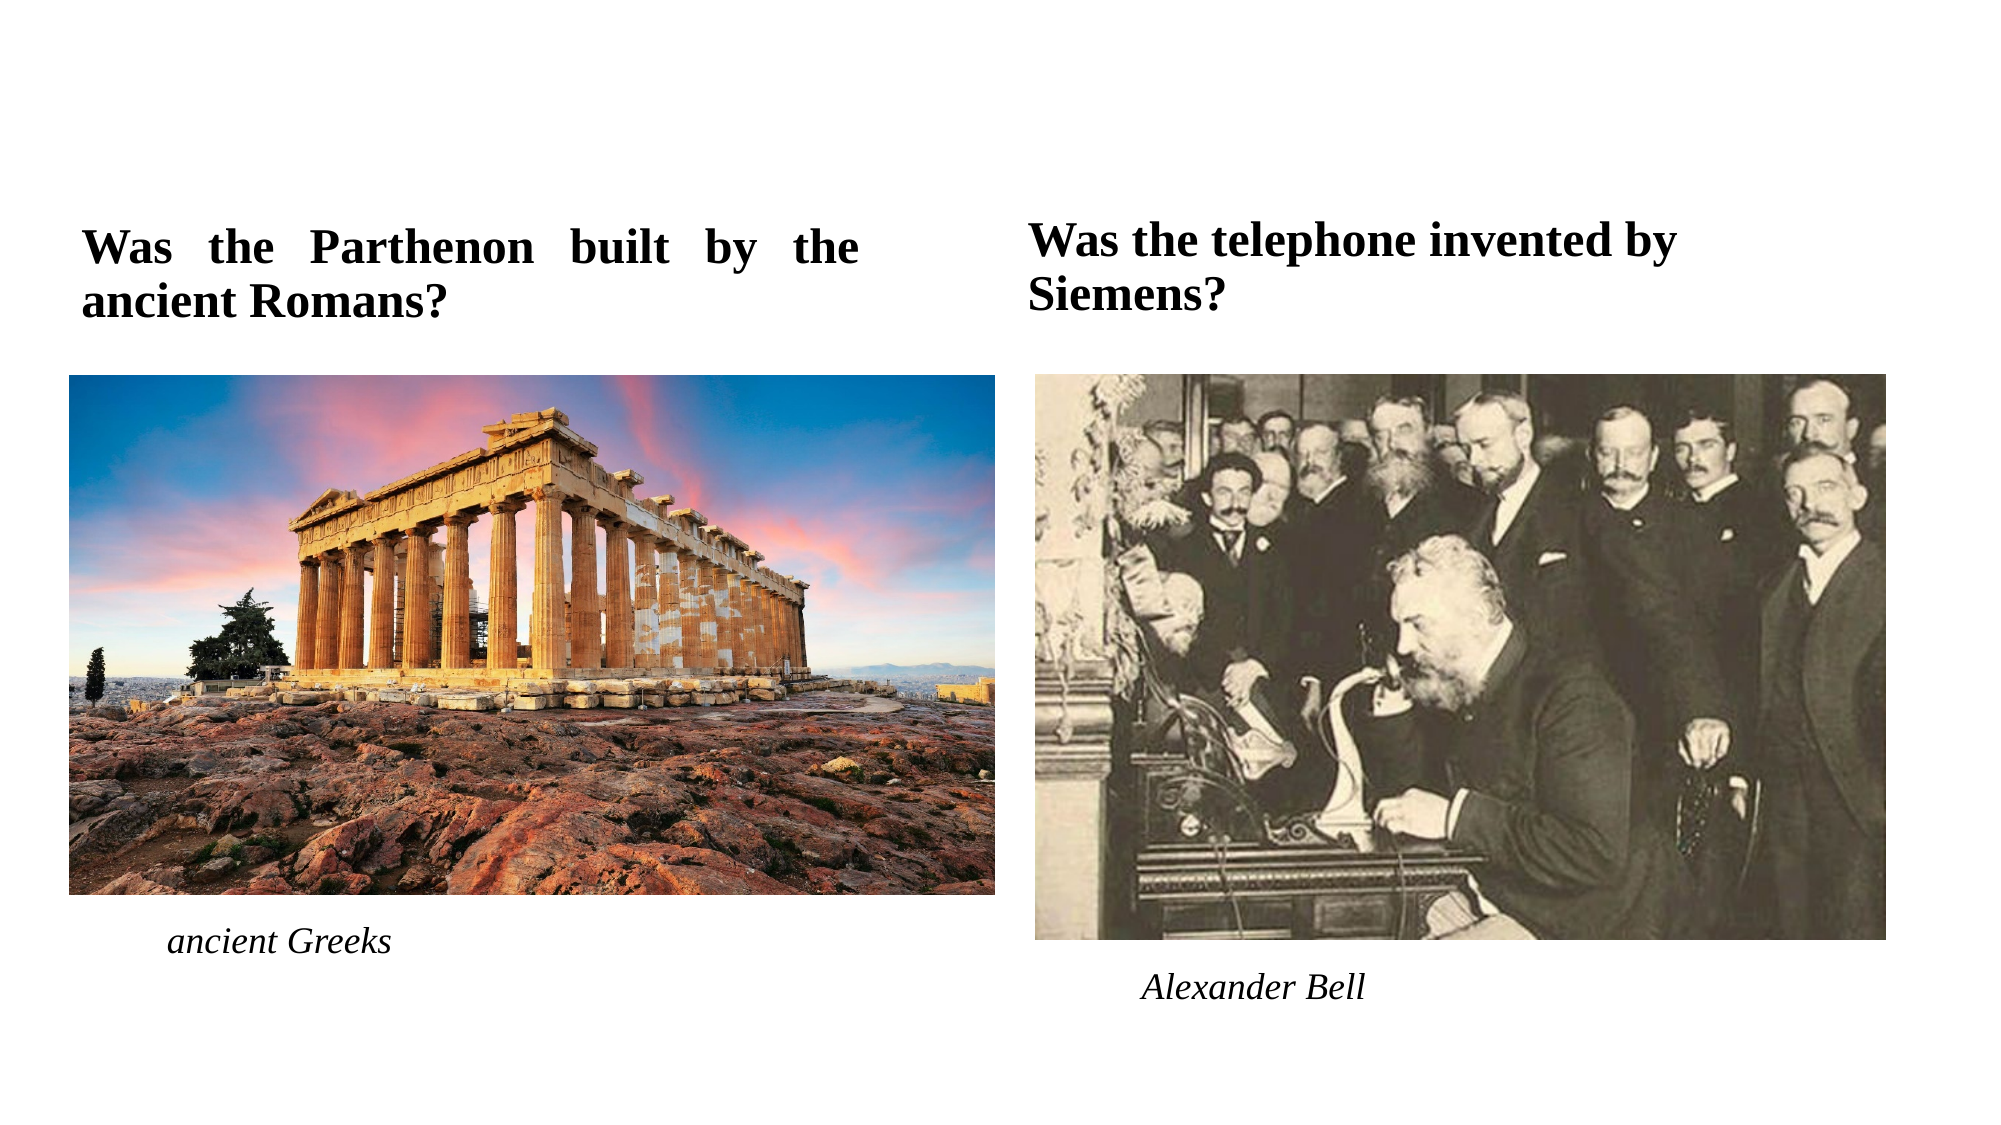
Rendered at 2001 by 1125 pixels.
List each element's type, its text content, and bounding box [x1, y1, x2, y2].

list Was the Parthenon built by the ancient Romans? [28, 275, 875, 411]
text_box ancient Greeks [143, 909, 416, 969]
list Was the telephone invented by Siemens? [1012, 193, 1863, 330]
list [69, 375, 995, 896]
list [1035, 374, 1886, 940]
text_box Alexander Bell [1126, 954, 1407, 1015]
